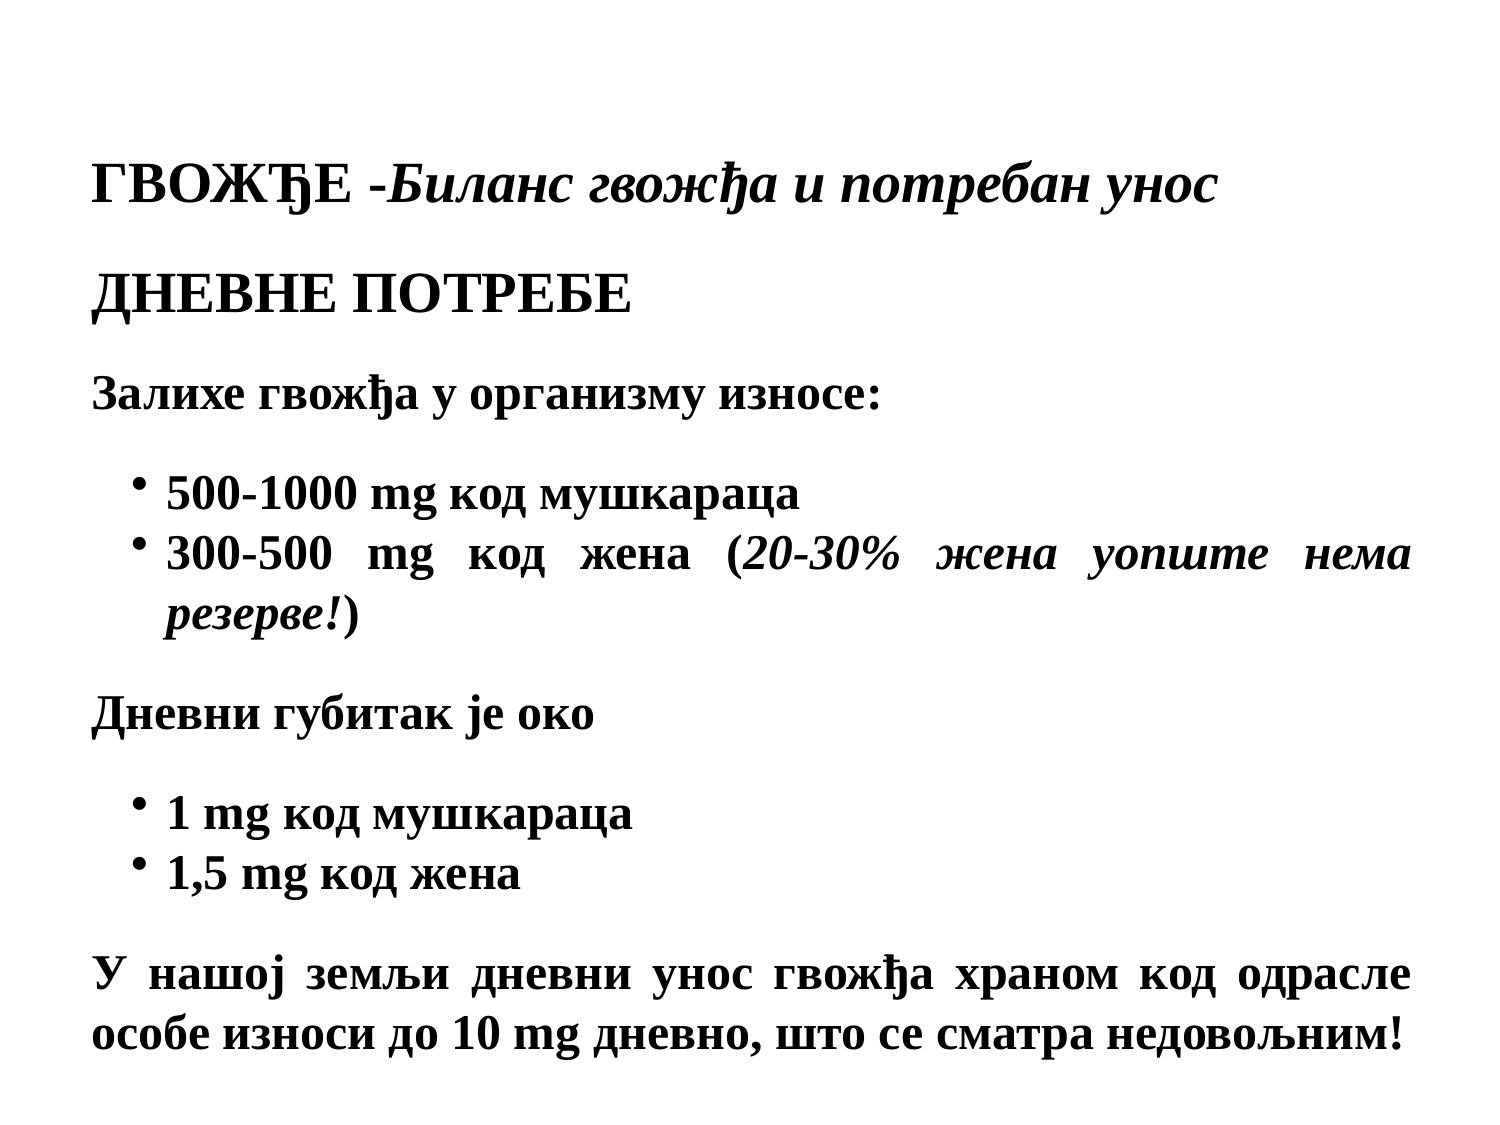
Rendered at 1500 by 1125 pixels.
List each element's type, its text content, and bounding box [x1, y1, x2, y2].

text_box ГВОЖЂЕ -Биланс гвожђа и потребан унос ДНЕВНЕ ПОТРЕБЕ Залихе гвожђа у организму износе: 500-1000 mg код мушкараца 300-500 mg код жена (20-30% жена уопште нема резерве!) Дневни губитак је око 1 mg код мушкараца 1,5 mg код жена У нашој земљи дневни унос гвожђа храном код одрасле особе износи до 10 mg дневно, што се сматра недовољним! [76, 137, 1427, 1067]
